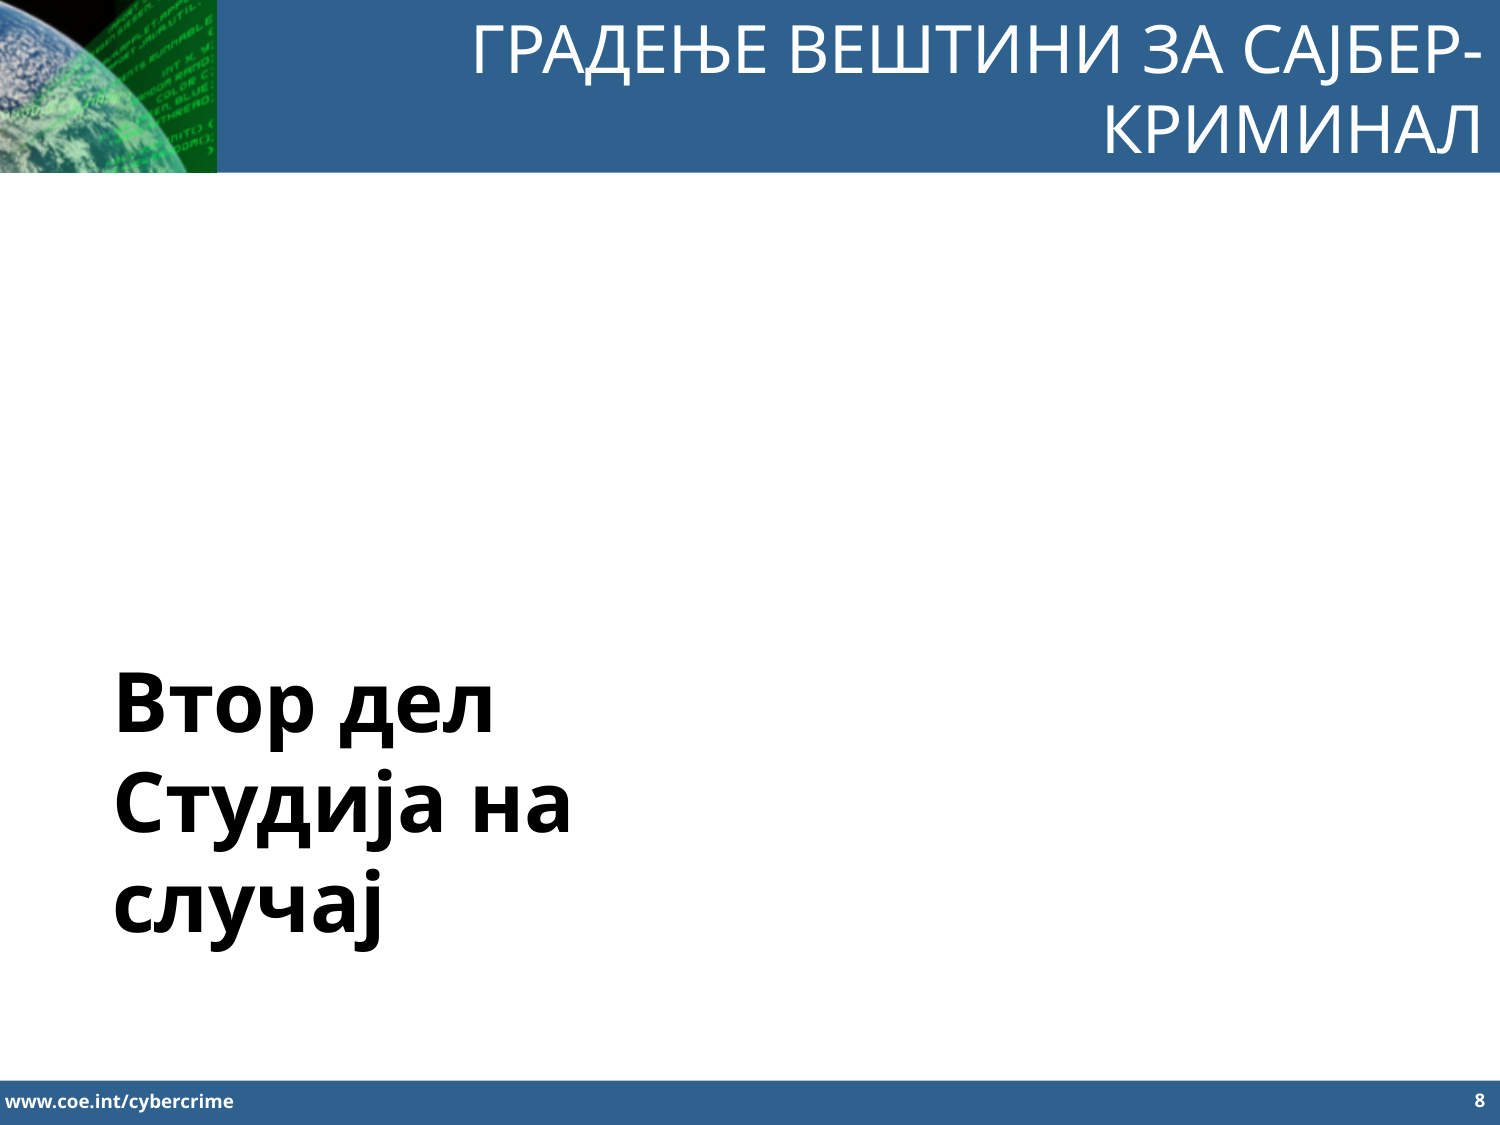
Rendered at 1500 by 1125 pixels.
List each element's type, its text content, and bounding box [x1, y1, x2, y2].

text_box ГРАДЕЊЕ ВЕШТИНИ ЗА САЈБЕР-КРИМИНАЛ [373, 10, 1500, 163]
slide_number 8 [1149, 1081, 1500, 1125]
text_box Втор дел Студија на случај [97, 641, 848, 957]
picture [0, 1, 217, 173]
